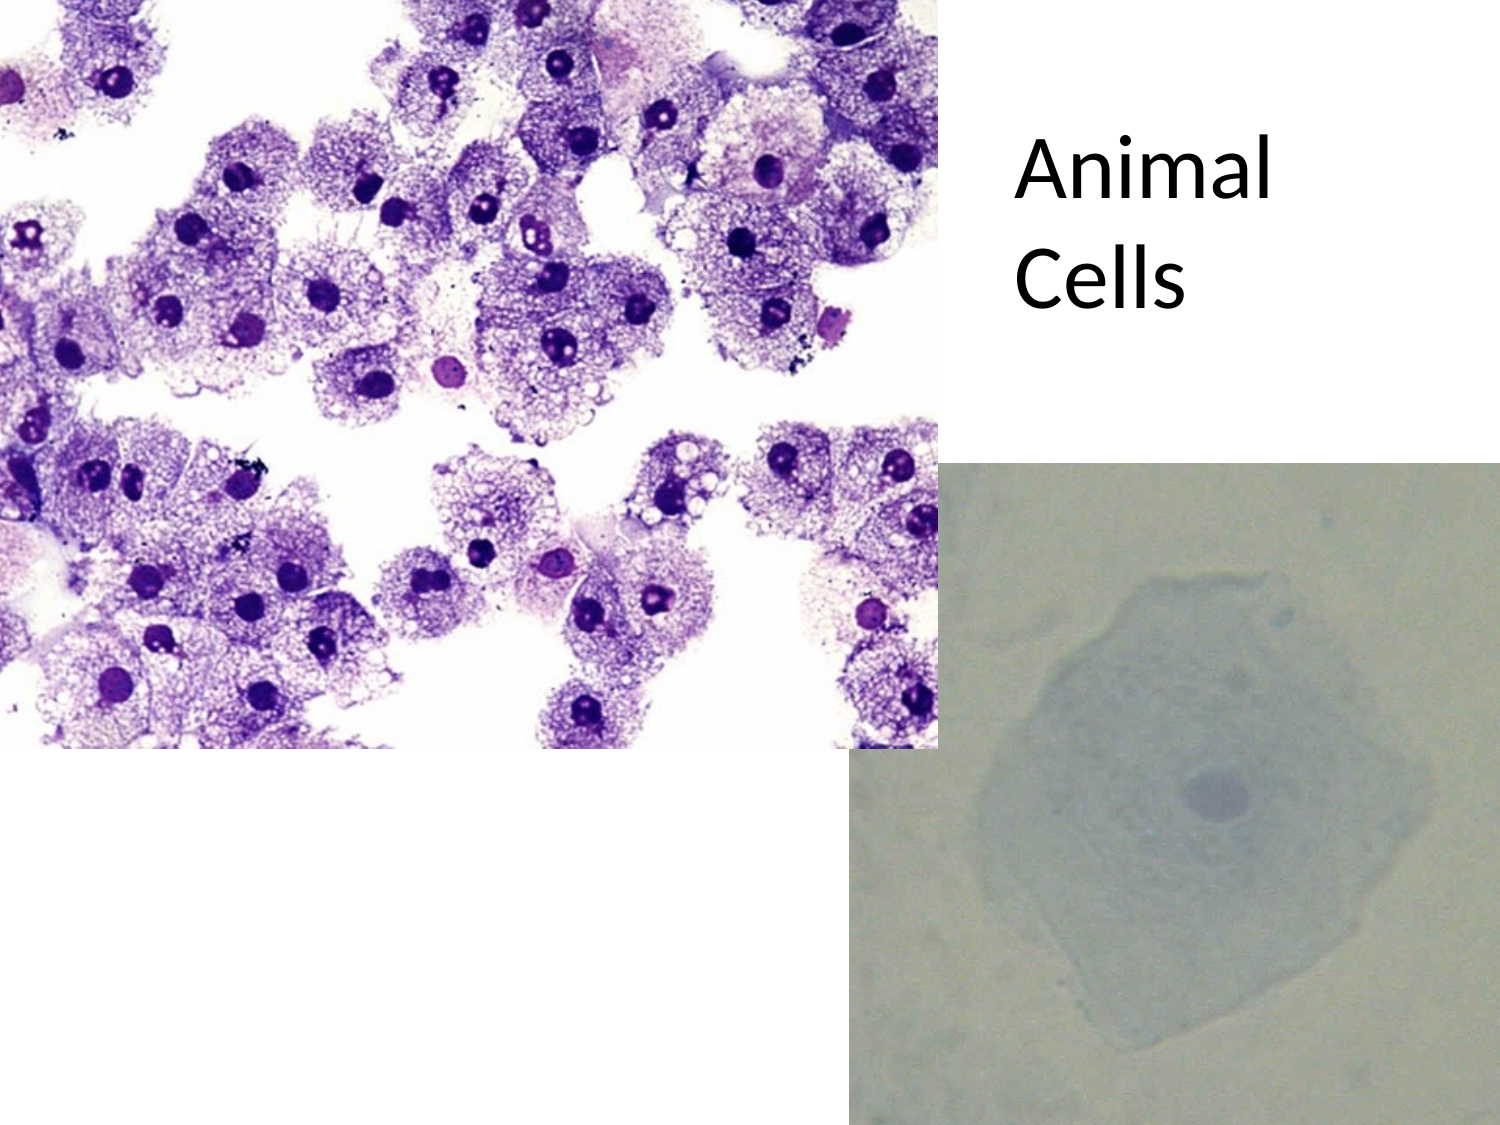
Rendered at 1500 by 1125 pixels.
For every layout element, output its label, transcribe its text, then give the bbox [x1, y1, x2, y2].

text_box Animal Cells [999, 99, 1400, 335]
picture [0, 0, 1500, 1125]
